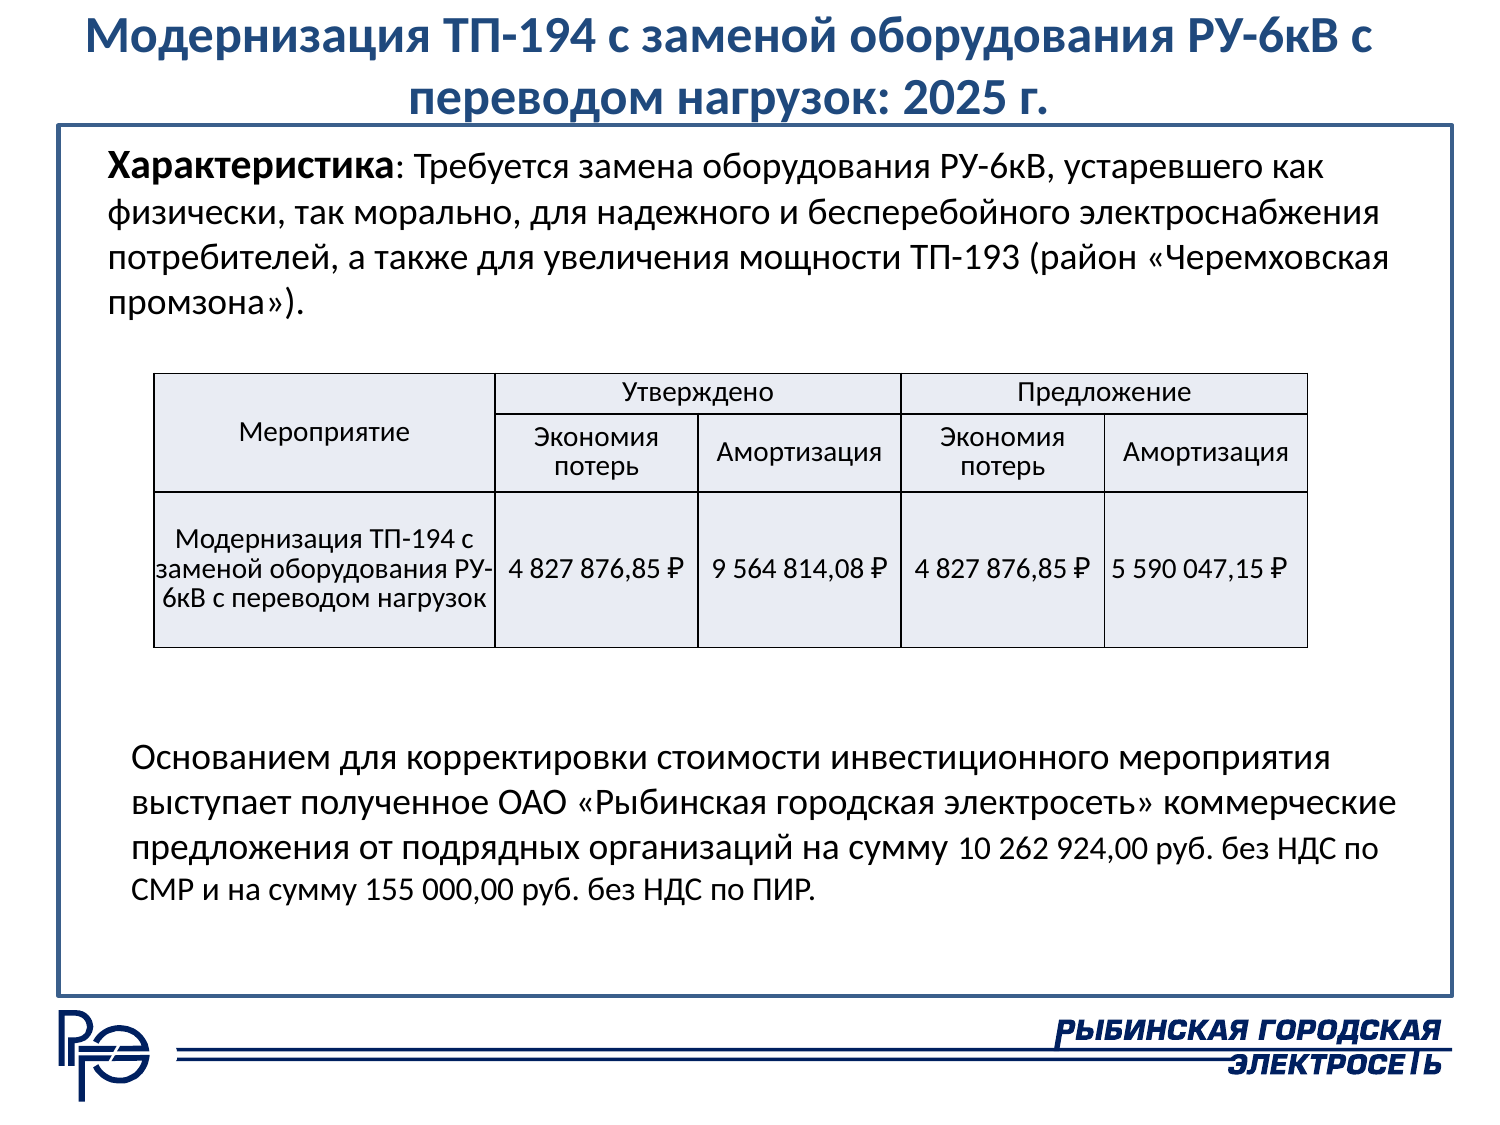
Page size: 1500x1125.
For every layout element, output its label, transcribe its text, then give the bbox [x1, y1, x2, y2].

table_header Утверждено [496, 374, 900, 413]
table_header Предложение [902, 374, 1307, 413]
table_cell 4 827 876,85 ₽ [496, 493, 697, 647]
text_box [56, 123, 1454, 998]
table_cell 4 827 876,85 ₽ [902, 493, 1104, 647]
table_cell Амортизация [1105, 415, 1307, 491]
table_cell 9 564 814,08 ₽ [699, 493, 900, 647]
table_header Мероприятие [155, 374, 494, 491]
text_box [58, 1009, 1453, 1102]
text_box Характеристика: Требуется замена оборудования РУ-6кВ, устаревшего как физически, так морально, для надежного и бесперебойного электроснабжения потребителей, а также для увеличения мощности ТП-193 (район «Черемховская промзона»). [93, 129, 1423, 330]
table_cell Амортизация [699, 415, 900, 491]
text_box Основанием для корректировки стоимости инвестиционного мероприятия выступает полученное ОАО «Рыбинская городская электросеть» коммерческие предложения от подрядных организаций на сумму 10 262 924,00 руб. без НДС по СМР и на сумму 155 000,00 руб. без НДС по ПИР. [116, 724, 1447, 915]
text_box Модернизация ТП-194 с заменой оборудования РУ-6кВ с переводом нагрузок: 2025 г. [54, 0, 1405, 126]
table_cell Экономия потерь [496, 415, 697, 491]
table_cell Модернизация ТП-194 с заменой оборудования РУ-6кВ с переводом нагрузок [155, 493, 494, 647]
table_cell 5 590 047,15 ₽ [1105, 493, 1307, 647]
table_cell Экономия потерь [902, 415, 1104, 491]
